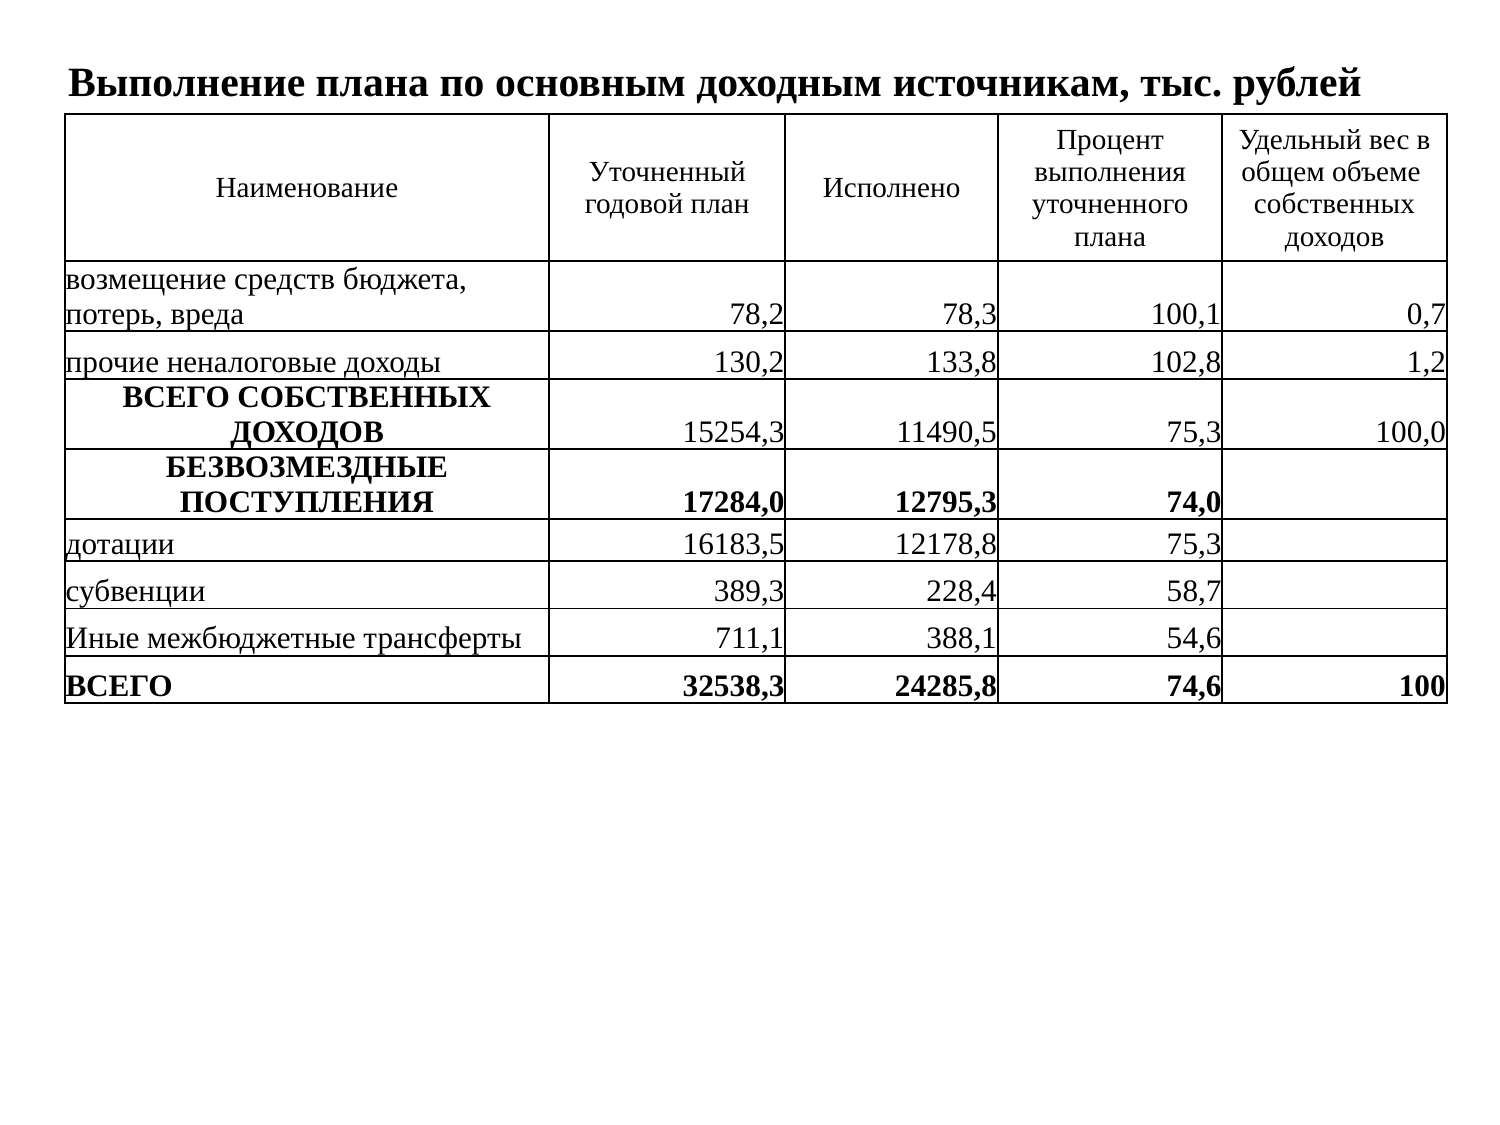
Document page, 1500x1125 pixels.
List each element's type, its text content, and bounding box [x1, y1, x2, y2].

table_cell 78,3 [786, 262, 997, 330]
table_cell возмещение средств бюджета, потерь, вреда [66, 262, 548, 330]
table_cell 58,7 [999, 562, 1221, 608]
table_cell 74,0 [999, 450, 1221, 518]
table_header Исполнено [786, 115, 997, 260]
table_cell 0,7 [1223, 262, 1446, 330]
table_cell [1223, 520, 1446, 560]
table_cell 228,4 [786, 562, 997, 608]
table_cell 16183,5 [550, 520, 784, 560]
table_cell 54,6 [999, 609, 1221, 655]
table_cell 12178,8 [786, 520, 997, 560]
table_cell дотации [66, 520, 548, 560]
table_cell 711,1 [550, 609, 784, 655]
table_cell 100,1 [999, 262, 1221, 330]
table_cell [1223, 450, 1446, 518]
table_cell ВСЕГО СОБСТВЕННЫХ ДОХОДОВ [66, 380, 548, 448]
table_cell 102,8 [999, 332, 1221, 378]
table_header Удельный вес в общем объеме собственных доходов [1223, 115, 1446, 260]
table_cell 75,3 [999, 380, 1221, 448]
table_cell 12795,3 [786, 450, 997, 518]
table_cell 100,0 [1223, 380, 1446, 448]
table_cell 17284,0 [550, 450, 784, 518]
table_cell 100 [1223, 657, 1446, 702]
table_cell субвенции [66, 562, 548, 608]
table_cell прочие неналоговые доходы [66, 332, 548, 378]
table_cell 15254,3 [550, 380, 784, 448]
table_cell ВСЕГО [66, 657, 548, 702]
table_cell 130,2 [550, 332, 784, 378]
table_cell 1,2 [1223, 332, 1446, 378]
table_cell [1223, 562, 1446, 608]
table_cell 32538,3 [550, 657, 784, 702]
table_cell 78,2 [550, 262, 784, 330]
table_cell 388,1 [786, 609, 997, 655]
table_cell 11490,5 [786, 380, 997, 448]
table_cell 24285,8 [786, 657, 997, 702]
table_cell 74,6 [999, 657, 1221, 702]
table_header Уточненный годовой план [550, 115, 784, 260]
table_cell БЕЗВОЗМЕЗДНЫЕ ПОСТУПЛЕНИЯ [66, 450, 548, 518]
table_header Процент выполнения уточненного плана [999, 115, 1221, 260]
table_cell Иные межбюджетные трансферты [66, 609, 548, 655]
table_cell 133,8 [786, 332, 997, 378]
table_cell [1223, 609, 1446, 655]
table_cell 389,3 [550, 562, 784, 608]
table_cell 75,3 [999, 520, 1221, 560]
title Выполнение плана по основным доходным источникам, тыс. рублей [52, 44, 1448, 114]
table_header Наименование [66, 115, 548, 260]
